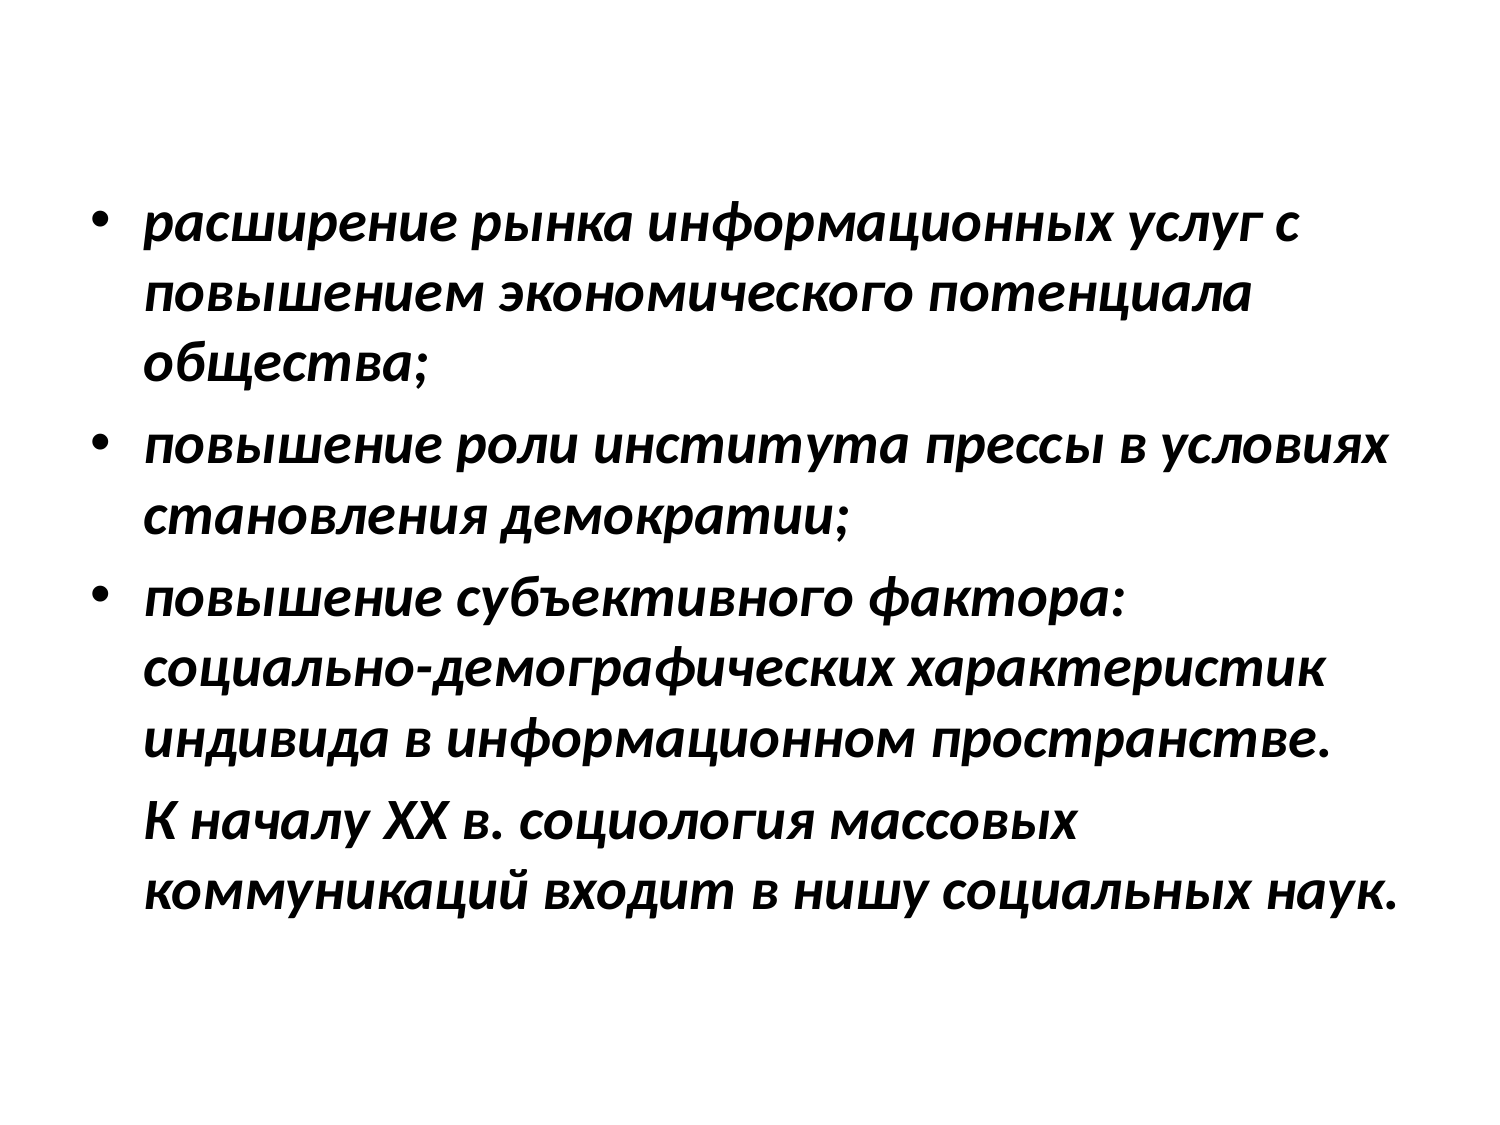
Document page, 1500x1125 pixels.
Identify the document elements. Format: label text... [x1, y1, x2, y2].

list расширение рынка информационных услуг с повышением экономического потенциала общества; повышение роли института прессы в условиях становления демократии; повышение субъективного фактора: социально-демографических характеристик индивида в информационном пространстве. К началу XX в. социология массовых коммуникаций входит в нишу социальных наук. [75, 174, 1425, 1005]
